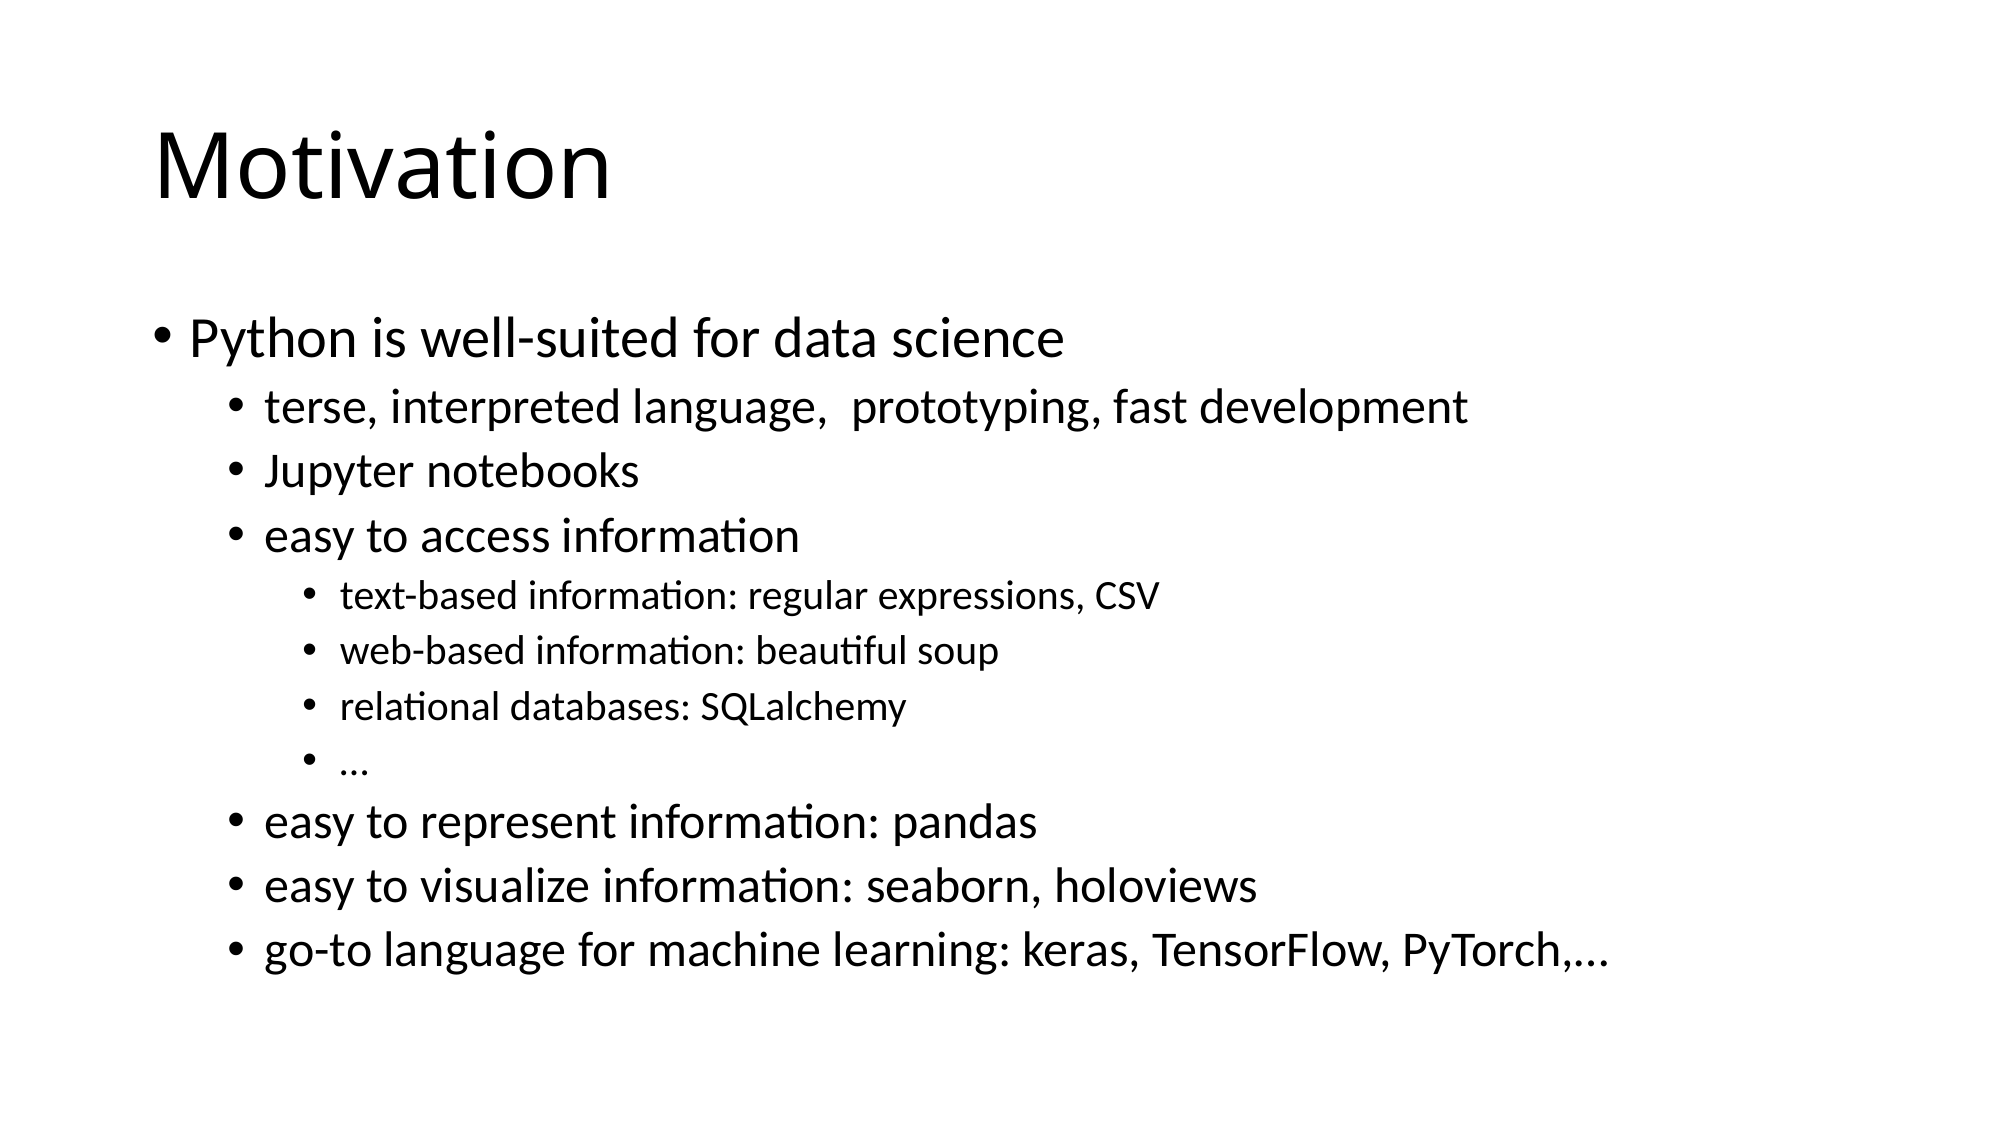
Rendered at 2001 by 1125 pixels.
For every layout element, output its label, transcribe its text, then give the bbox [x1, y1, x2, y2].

title Motivation [137, 59, 1863, 278]
list Python is well-suited for data science terse, interpreted language, prototyping, fast development Jupyter notebooks easy to access information text-based information: regular expressions, CSV web-based information: beautiful soup relational databases: SQLalchemy … easy to represent information: pandas easy to visualize information: seaborn, holoviews go-to language for machine learning: keras, TensorFlow, PyTorch,… [137, 299, 1863, 1014]
